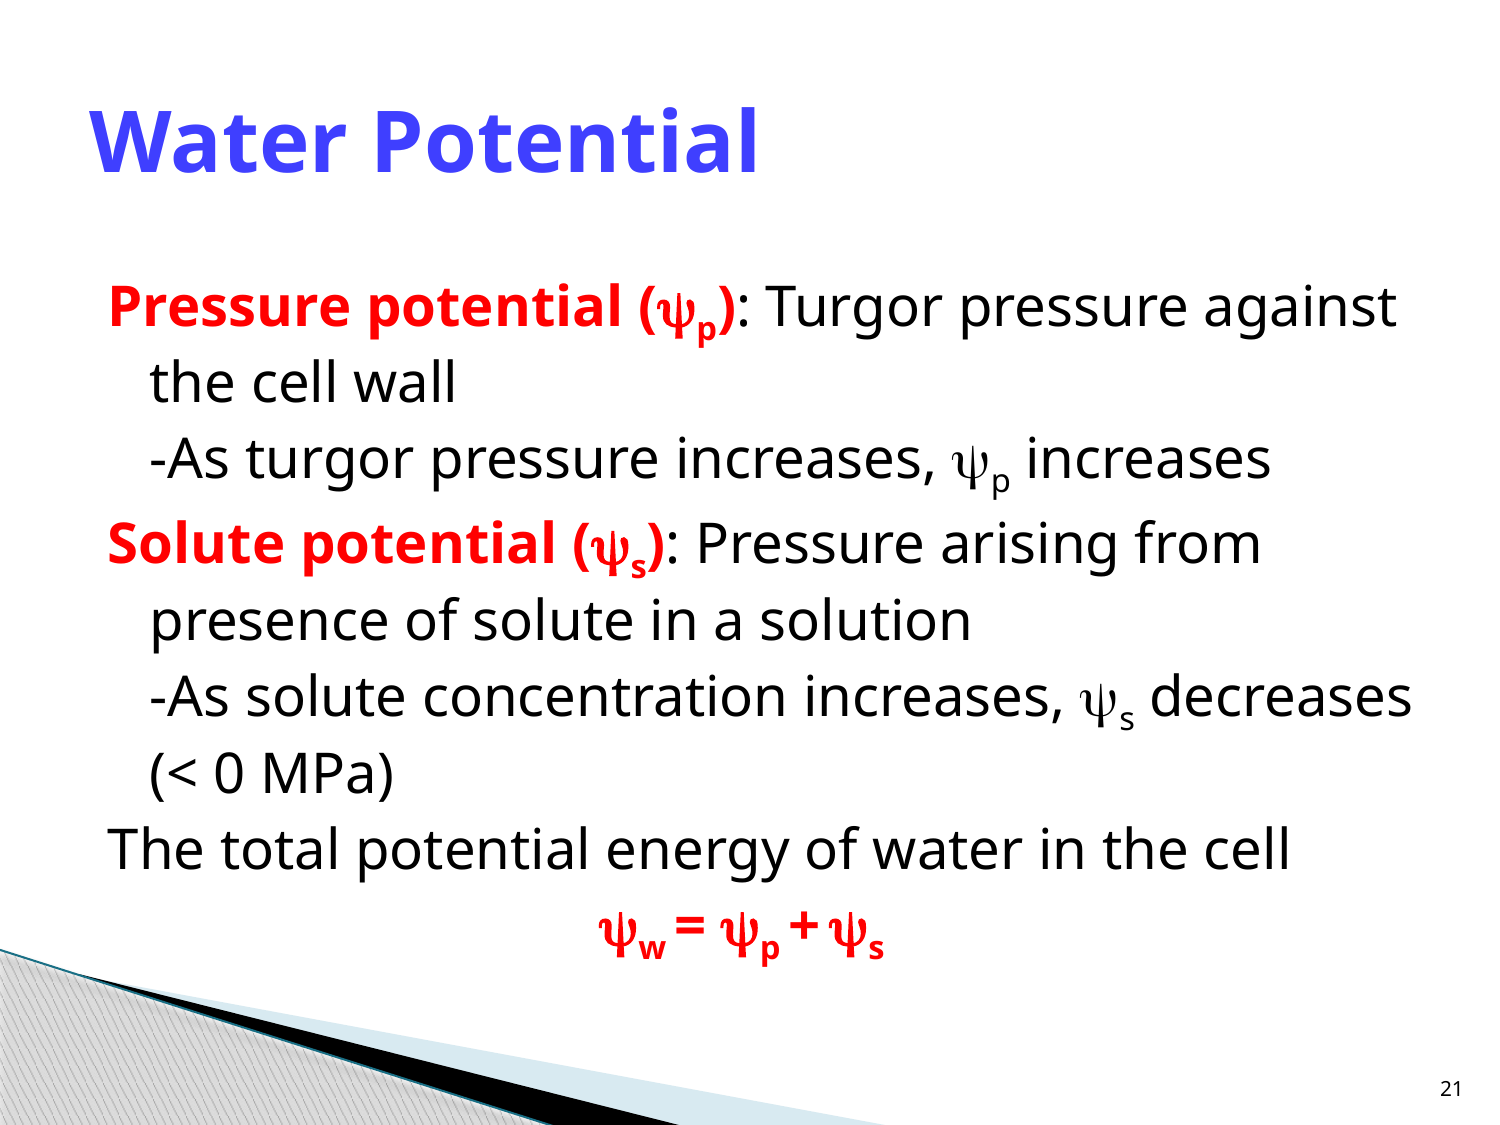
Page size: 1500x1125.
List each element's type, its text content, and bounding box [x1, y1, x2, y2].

list Pressure potential (yp): Turgor pressure against the cell wall -As turgor pressure increases, yp increases Solute potential (ys): Pressure arising from presence of solute in a solution -As solute concentration increases, ys decreases (< 0 MPa) The total potential energy of water in the cell yw = yp + ys [75, 262, 1475, 1125]
slide_number 21 [1418, 1051, 1479, 1112]
title Water Potential [75, 45, 1425, 233]
